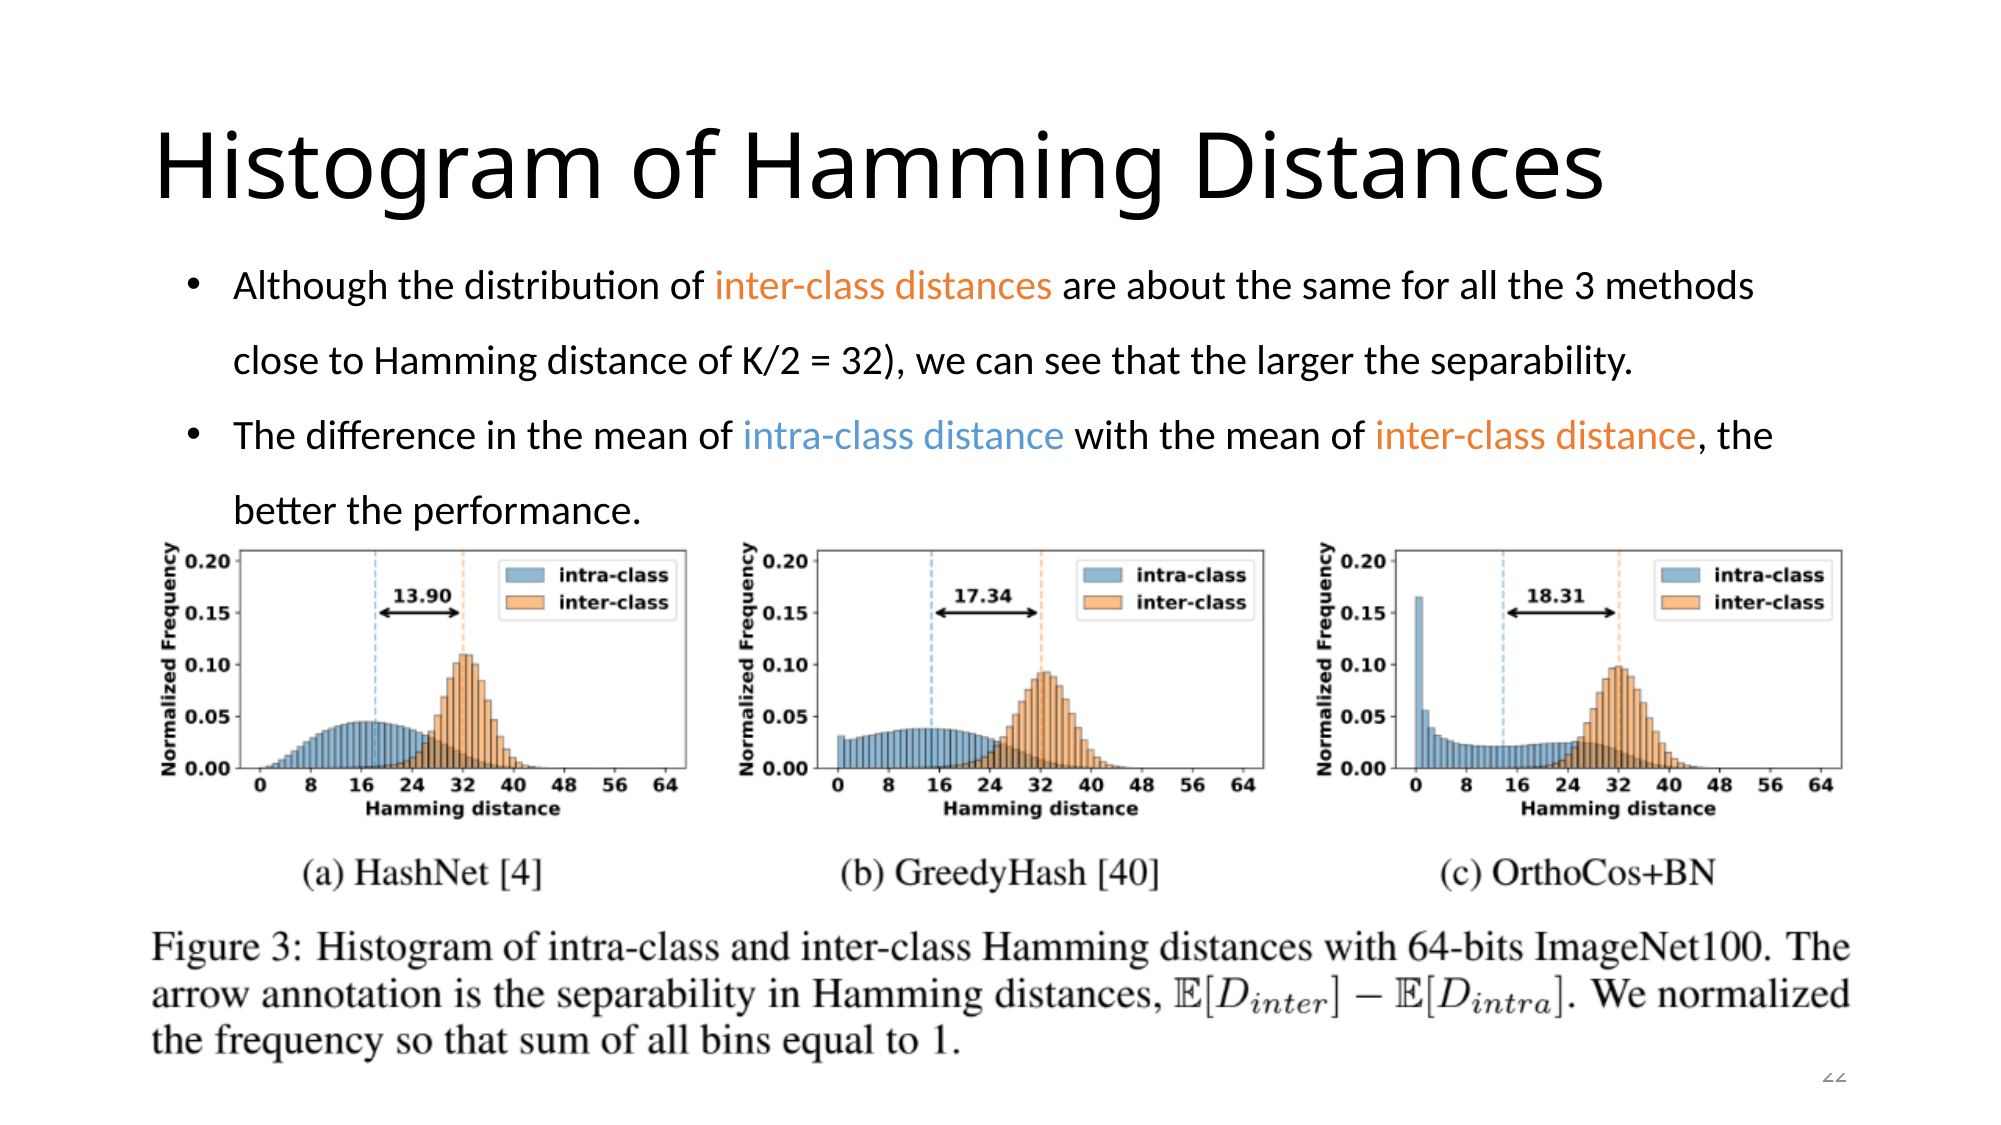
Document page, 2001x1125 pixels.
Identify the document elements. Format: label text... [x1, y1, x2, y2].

picture [112, 508, 1888, 1073]
slide_number 22 [1412, 1073, 1863, 1103]
text_box Although the distribution of inter-class distances are about the same for all the 3 methods close to Hamming distance of K/2 = 32), we can see that the larger the separability. The difference in the mean of intra-class distance with the mean of inter-class distance, the better the performance. [171, 225, 1863, 508]
title Histogram of Hamming Distances [137, 59, 1863, 278]
